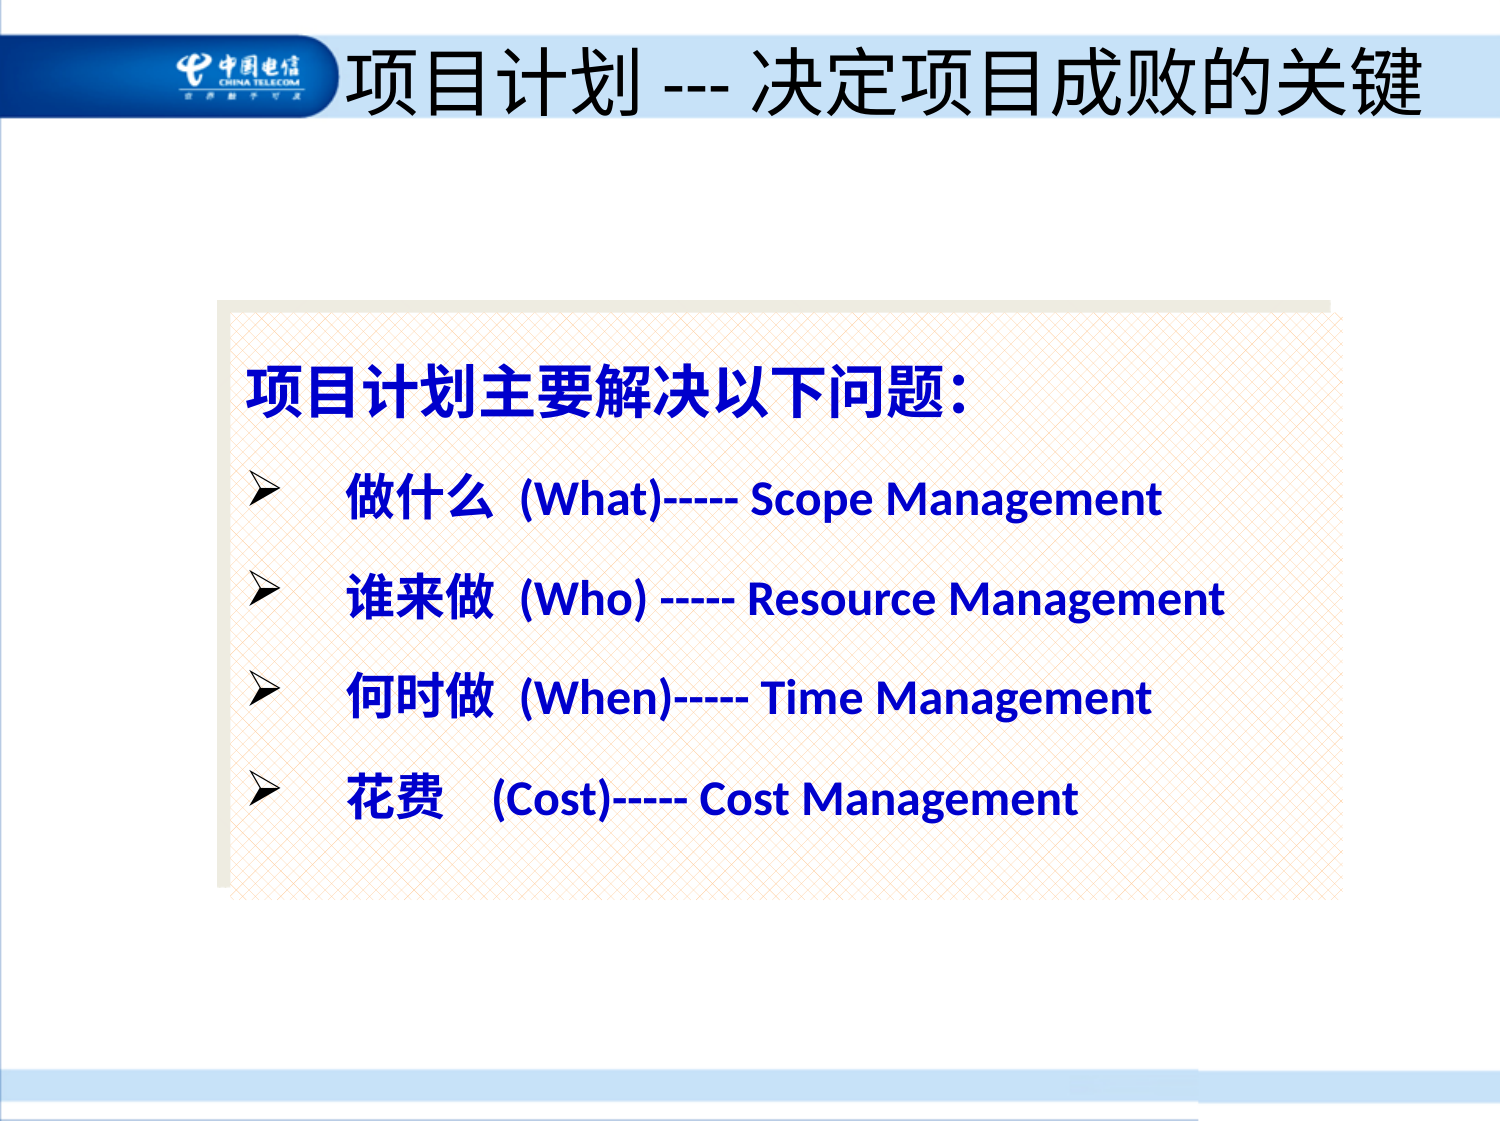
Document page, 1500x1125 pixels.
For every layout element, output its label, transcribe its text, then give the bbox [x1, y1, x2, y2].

picture [0, 0, 1500, 1121]
list 项目计划主要解决以下问题： 做什么 (What)----- Scope Management 谁来做 (Who) ----- Resource Management 何时做 (When)----- Time Management 花费 (Cost)----- Cost Management [229, 312, 1343, 901]
title 项目计划---决定项目成败的关键 [321, 42, 1448, 118]
